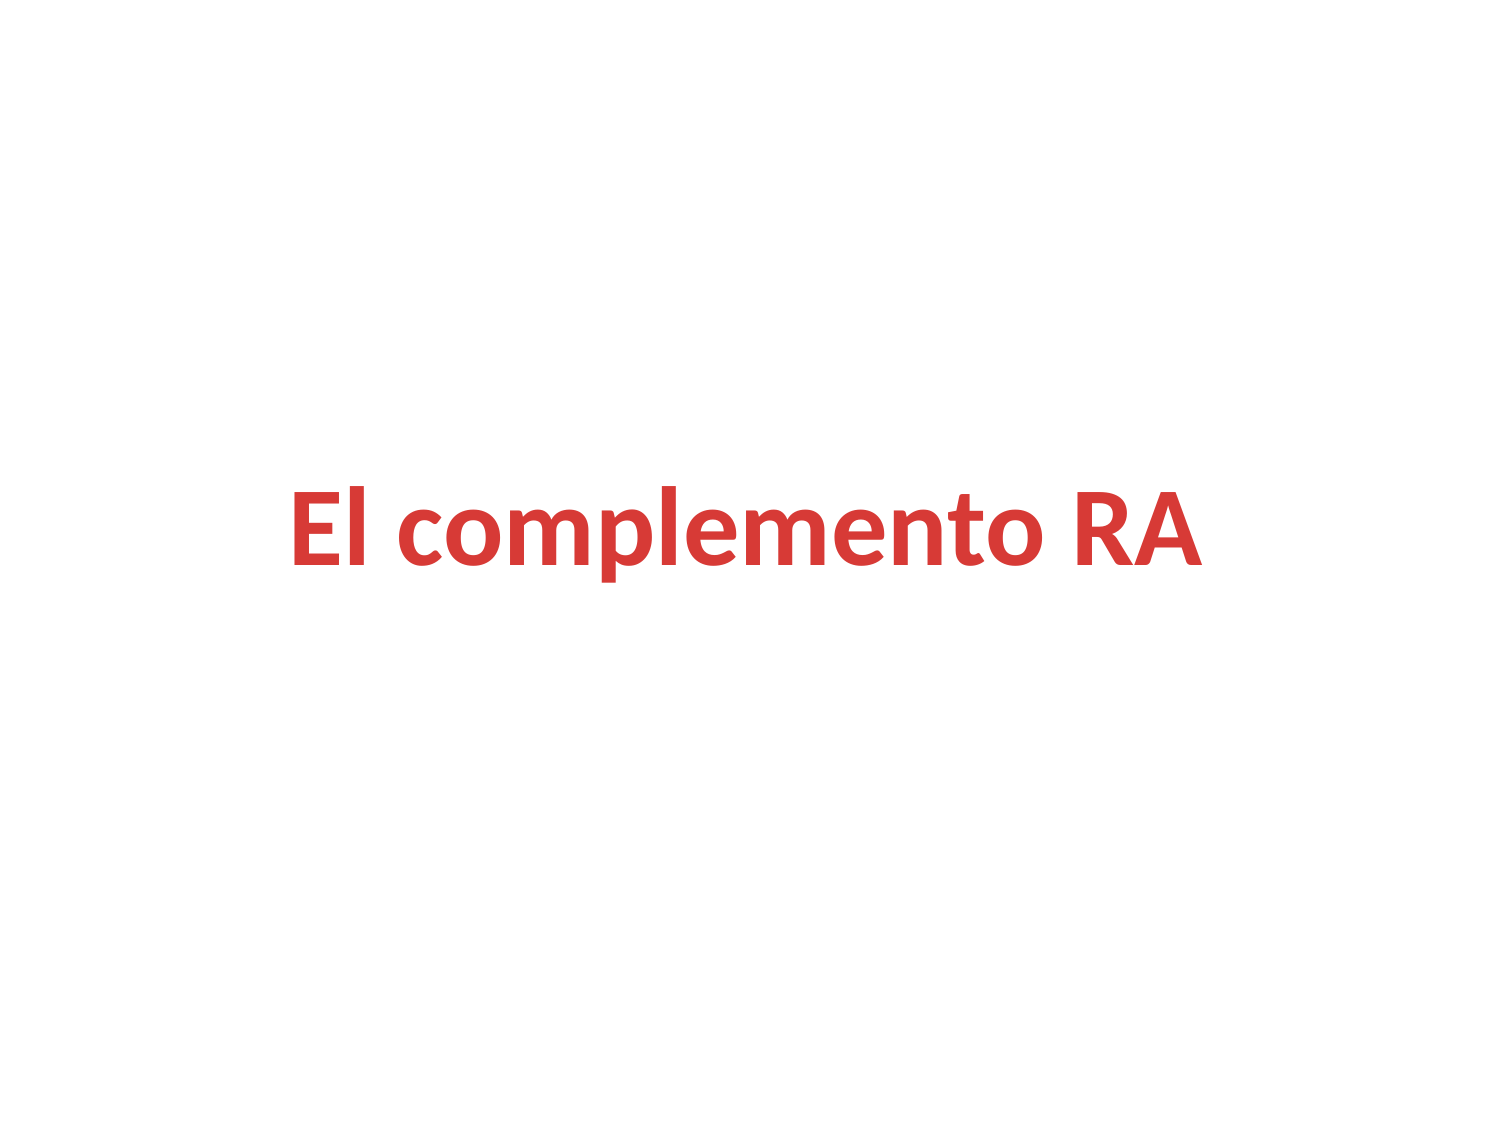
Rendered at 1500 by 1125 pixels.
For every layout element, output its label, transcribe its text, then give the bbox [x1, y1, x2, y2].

text_box El complemento RA [261, 445, 1231, 596]
